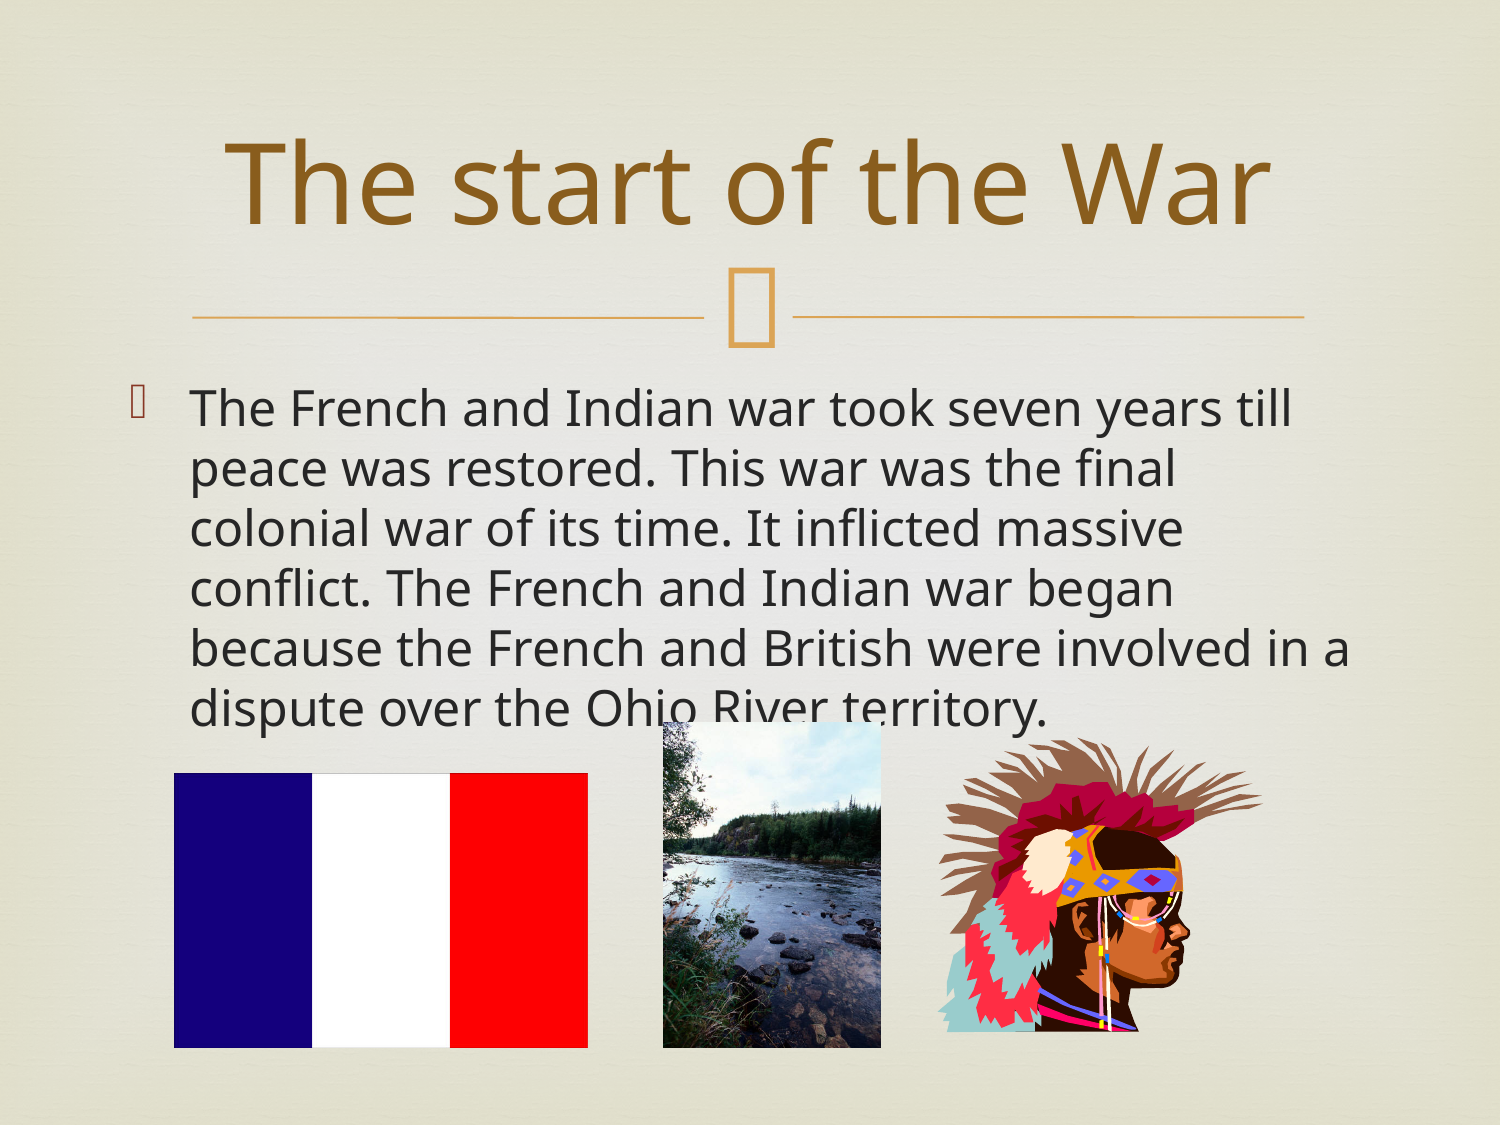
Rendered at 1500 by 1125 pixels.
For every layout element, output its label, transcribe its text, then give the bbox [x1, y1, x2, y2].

picture [663, 722, 882, 1048]
title The start of the War [112, 93, 1386, 267]
list The French and Indian war took seven years till peace was restored. This war was the final colonial war of its time. It inflicted massive conflict. The French and Indian war began because the French and British were involved in a dispute over the Ohio River territory. [114, 368, 1386, 1005]
picture [174, 772, 588, 1048]
picture [936, 737, 1264, 1033]
